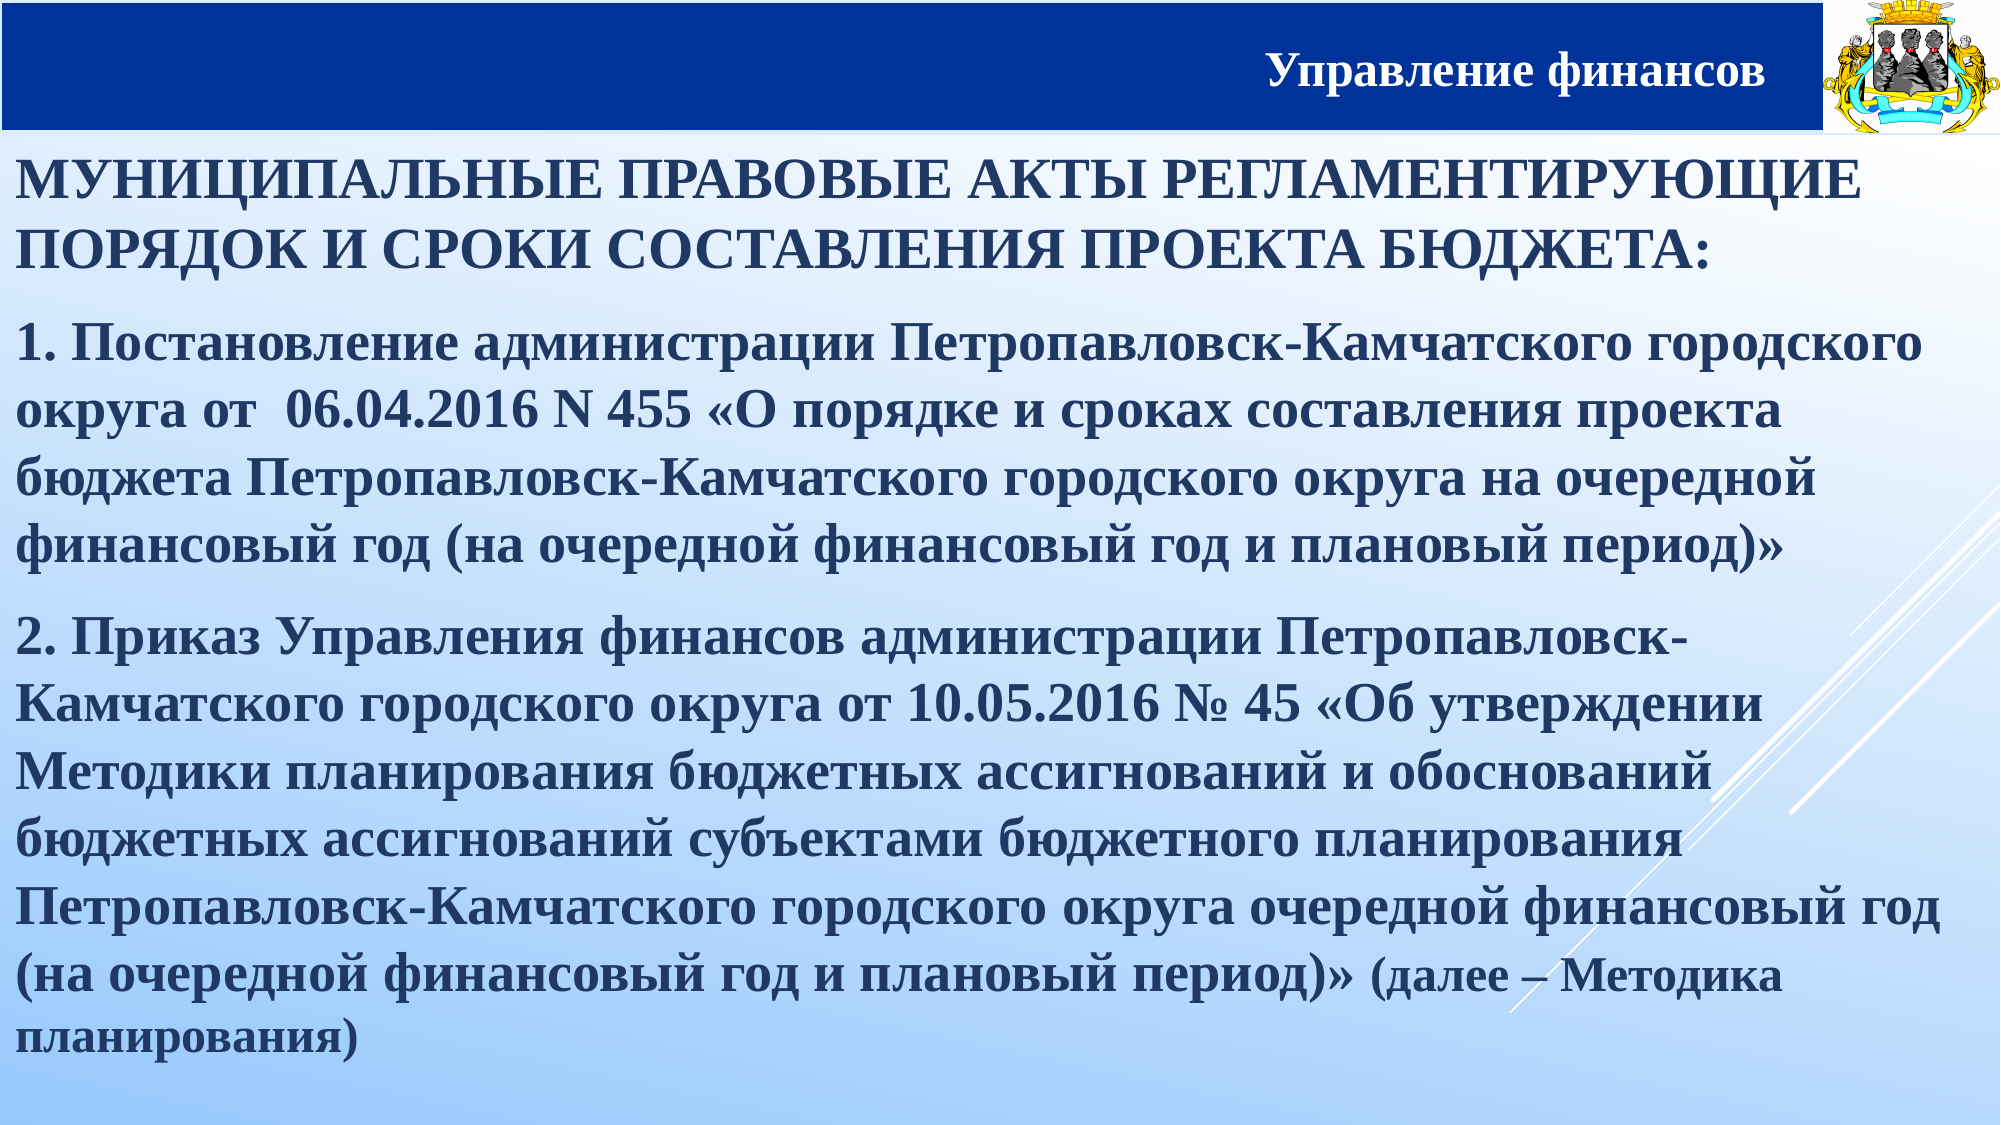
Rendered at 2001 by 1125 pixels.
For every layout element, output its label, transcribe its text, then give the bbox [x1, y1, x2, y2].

list МУНИЦИПАЛЬНЫЕ ПРАВОВЫЕ АКТЫ РЕГЛАМЕНТИРУЮЩИЕ ПОРЯДОК И СРОКИ СОСТАВЛЕНИЯ ПРОЕКТА БЮДЖЕТА: 1. Постановление администрации Петропавловск-Камчатского городского округа от 06.04.2016 N 455 «О порядке и сроках составления проекта бюджета Петропавловск-Камчатского городского округа на очередной финансовый год (на очередной финансовый год и плановый период)» 2. Приказ Управления финансов администрации Петропавловск-Камчатского городского округа от 10.05.2016 № 45 «Об утверждении Методики планирования бюджетных ассигнований и обоснований бюджетных ассигнований субъектами бюджетного планирования Петропавловск-Камчатского городского округа очередной финансовый год (на очередной финансовый год и плановый период)» (далее – Методика планирования) [0, 134, 2000, 726]
text_box Управление финансов [0, 0, 1823, 134]
title [112, 736, 1513, 984]
picture [1823, 0, 2000, 134]
